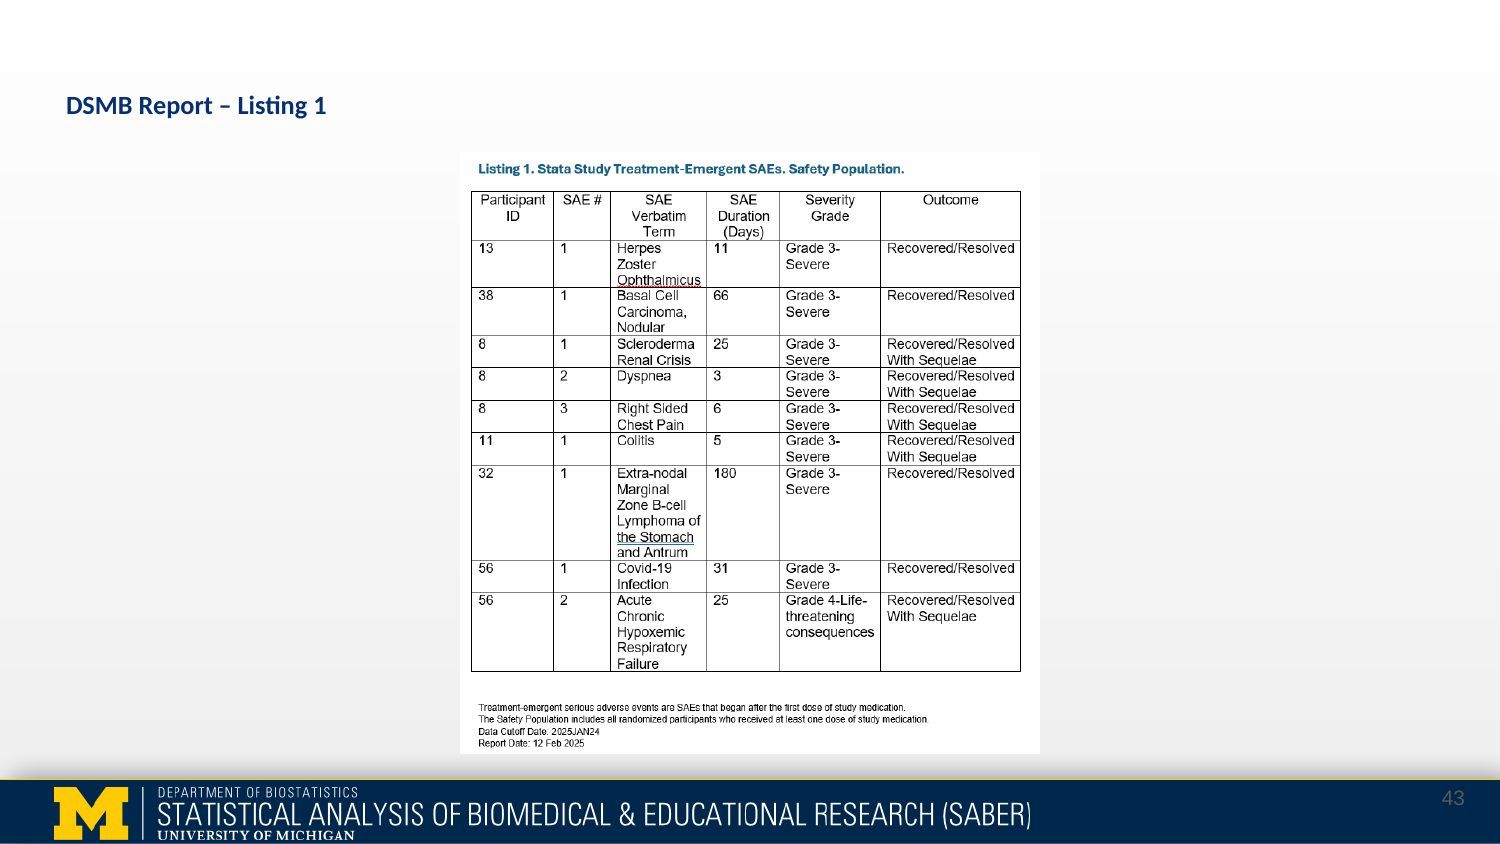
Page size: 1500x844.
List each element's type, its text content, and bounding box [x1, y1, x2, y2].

slide_number 43 [1389, 764, 1480, 830]
picture [54, 787, 1030, 840]
picture [459, 152, 1040, 754]
title DSMB Report – Listing 1 [51, 72, 1449, 167]
